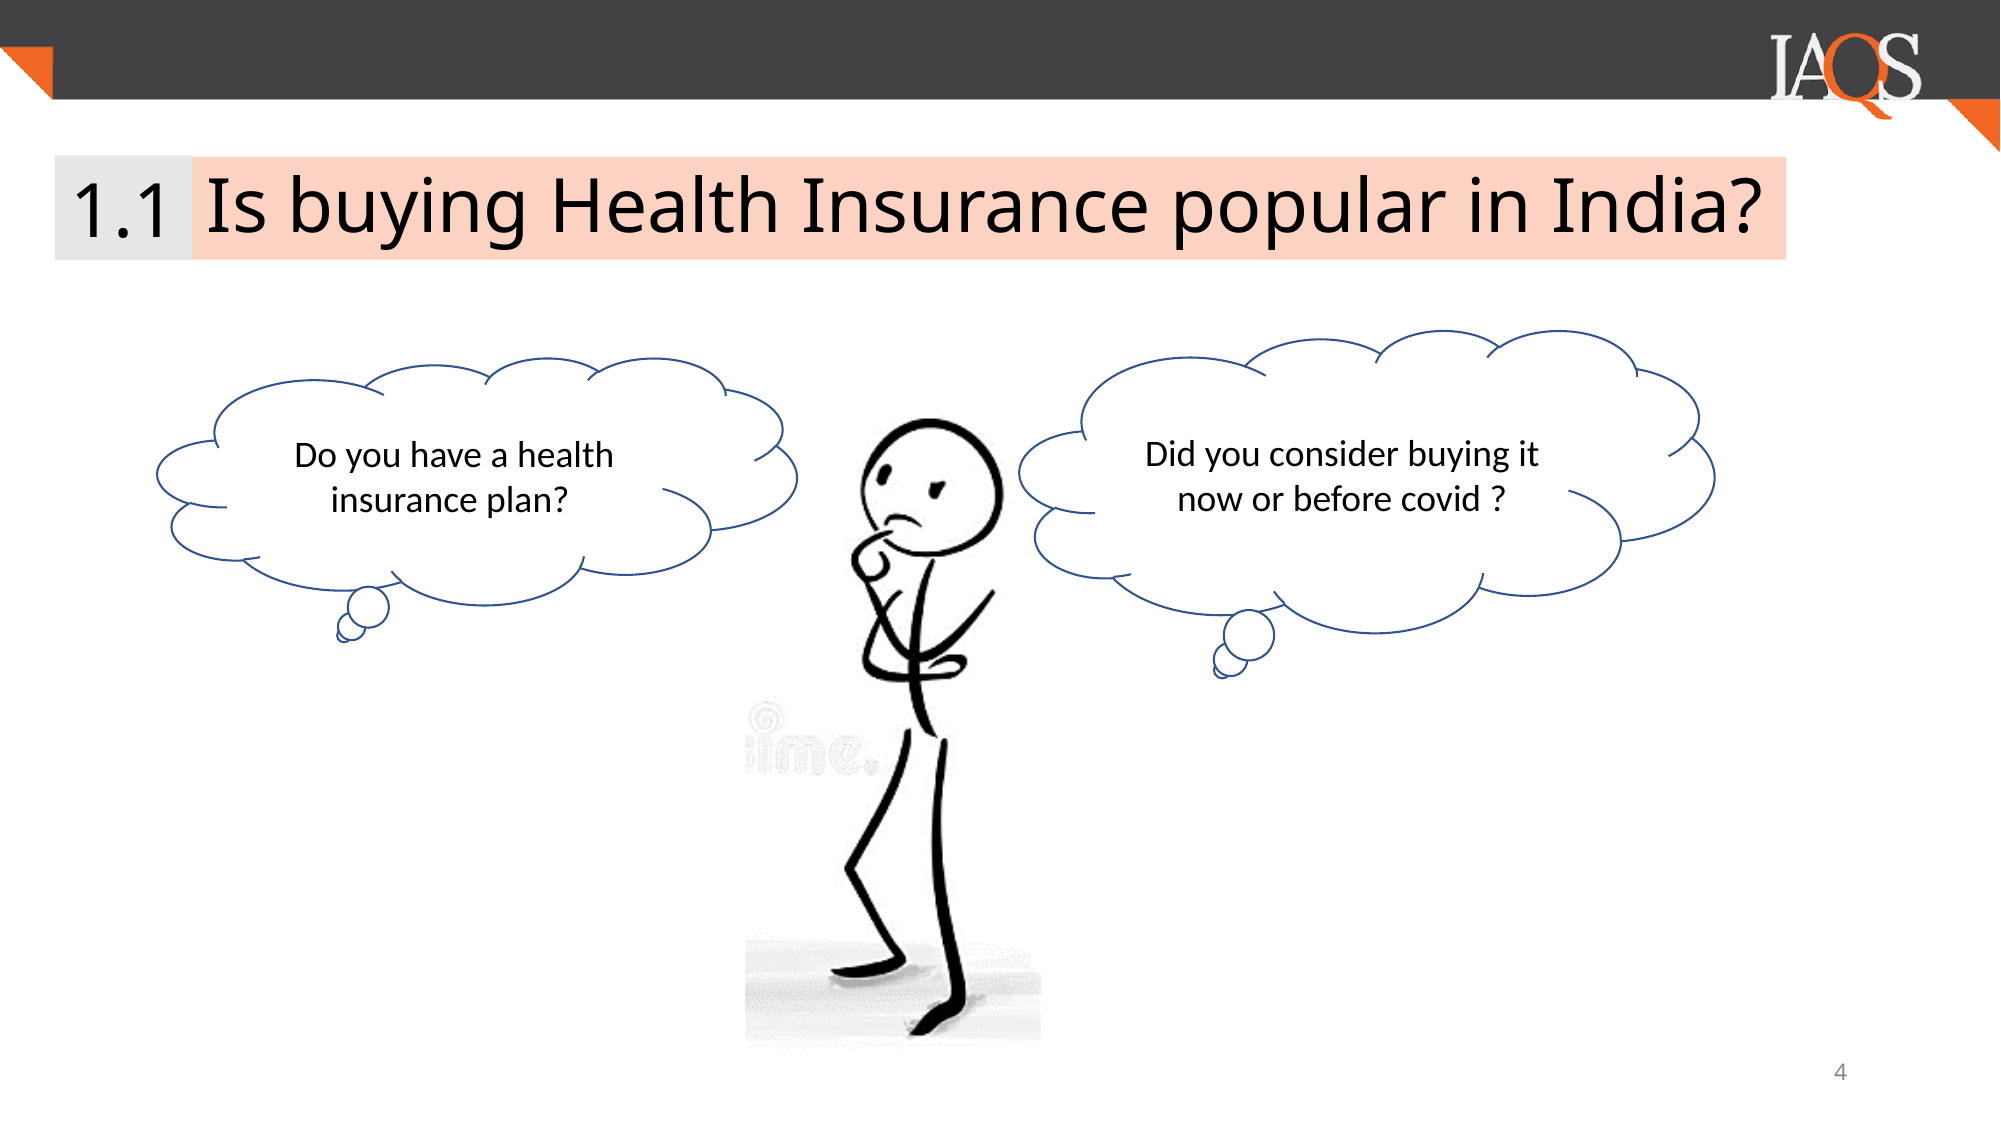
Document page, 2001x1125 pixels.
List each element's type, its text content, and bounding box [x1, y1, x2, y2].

slide_number ‹#› [1412, 1042, 1863, 1103]
title Is buying Health Insurance popular in India? [192, 156, 1787, 260]
text_box Did you consider buying it now or before covid ? [1045, 330, 1715, 679]
picture [0, 0, 2000, 152]
text_box 1.1 [55, 155, 192, 261]
picture [745, 405, 1041, 1055]
text_box Do you have a health insurance plan? [157, 358, 766, 643]
